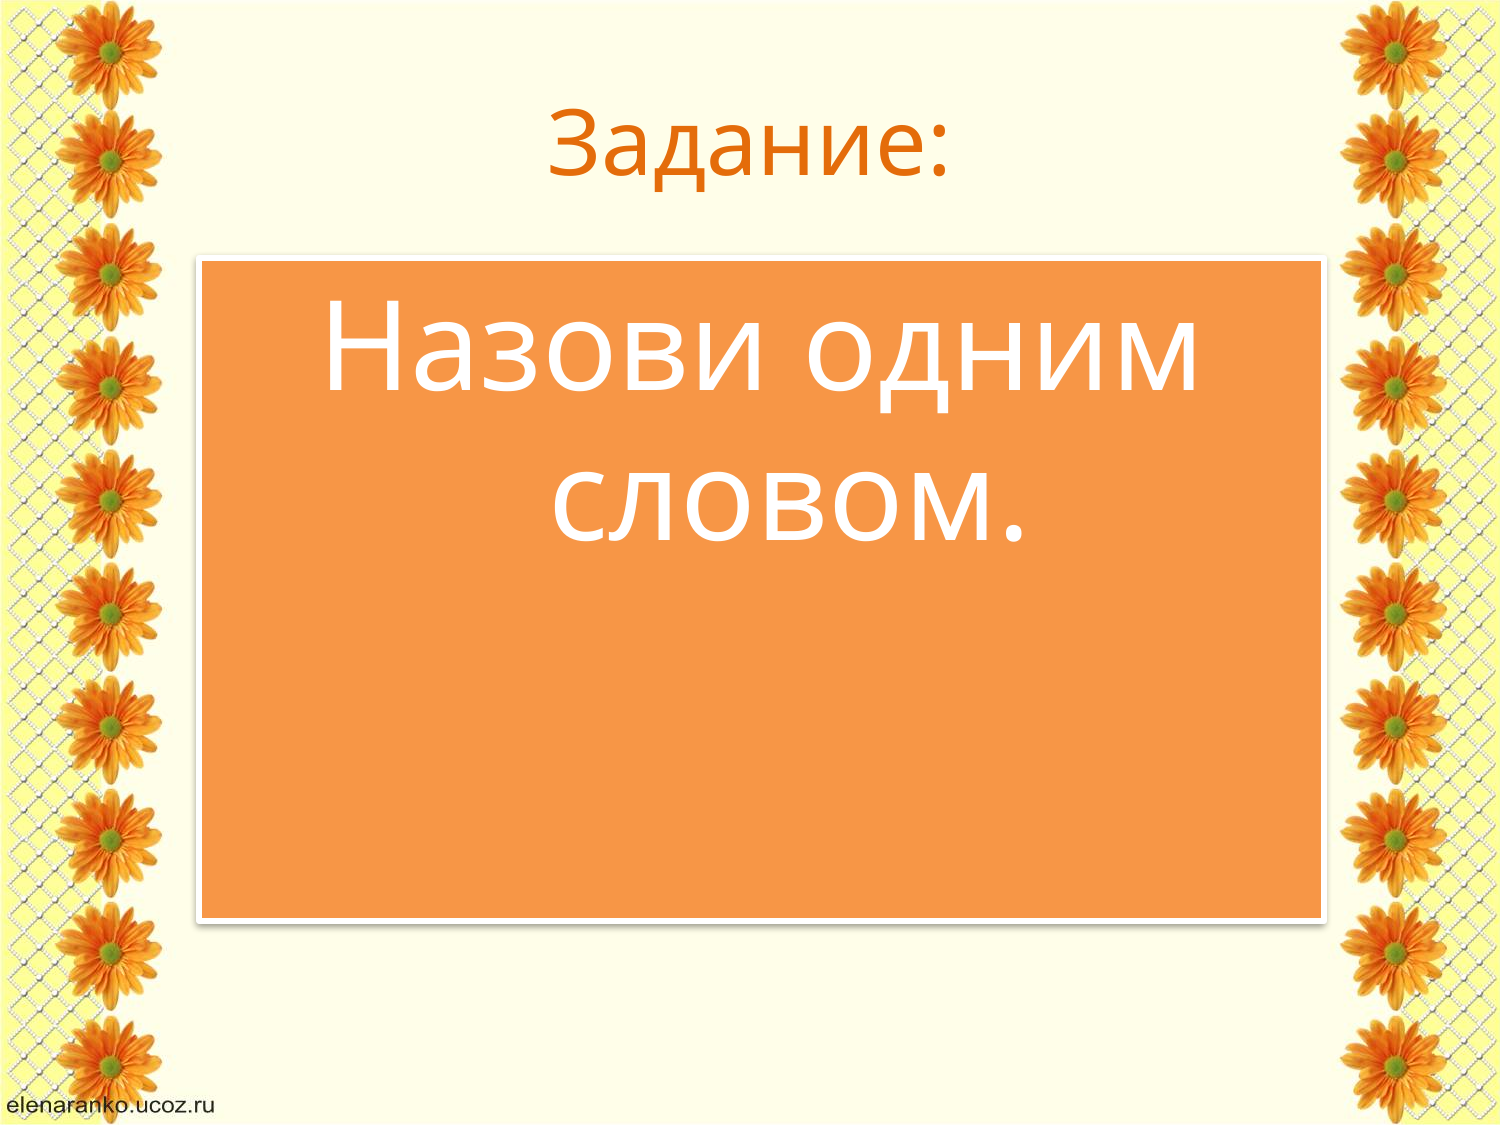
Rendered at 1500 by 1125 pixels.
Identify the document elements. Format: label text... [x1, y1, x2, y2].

title Задание: [75, 45, 1425, 233]
list Назови одним словом. [196, 255, 1327, 924]
picture [0, 0, 1500, 1125]
